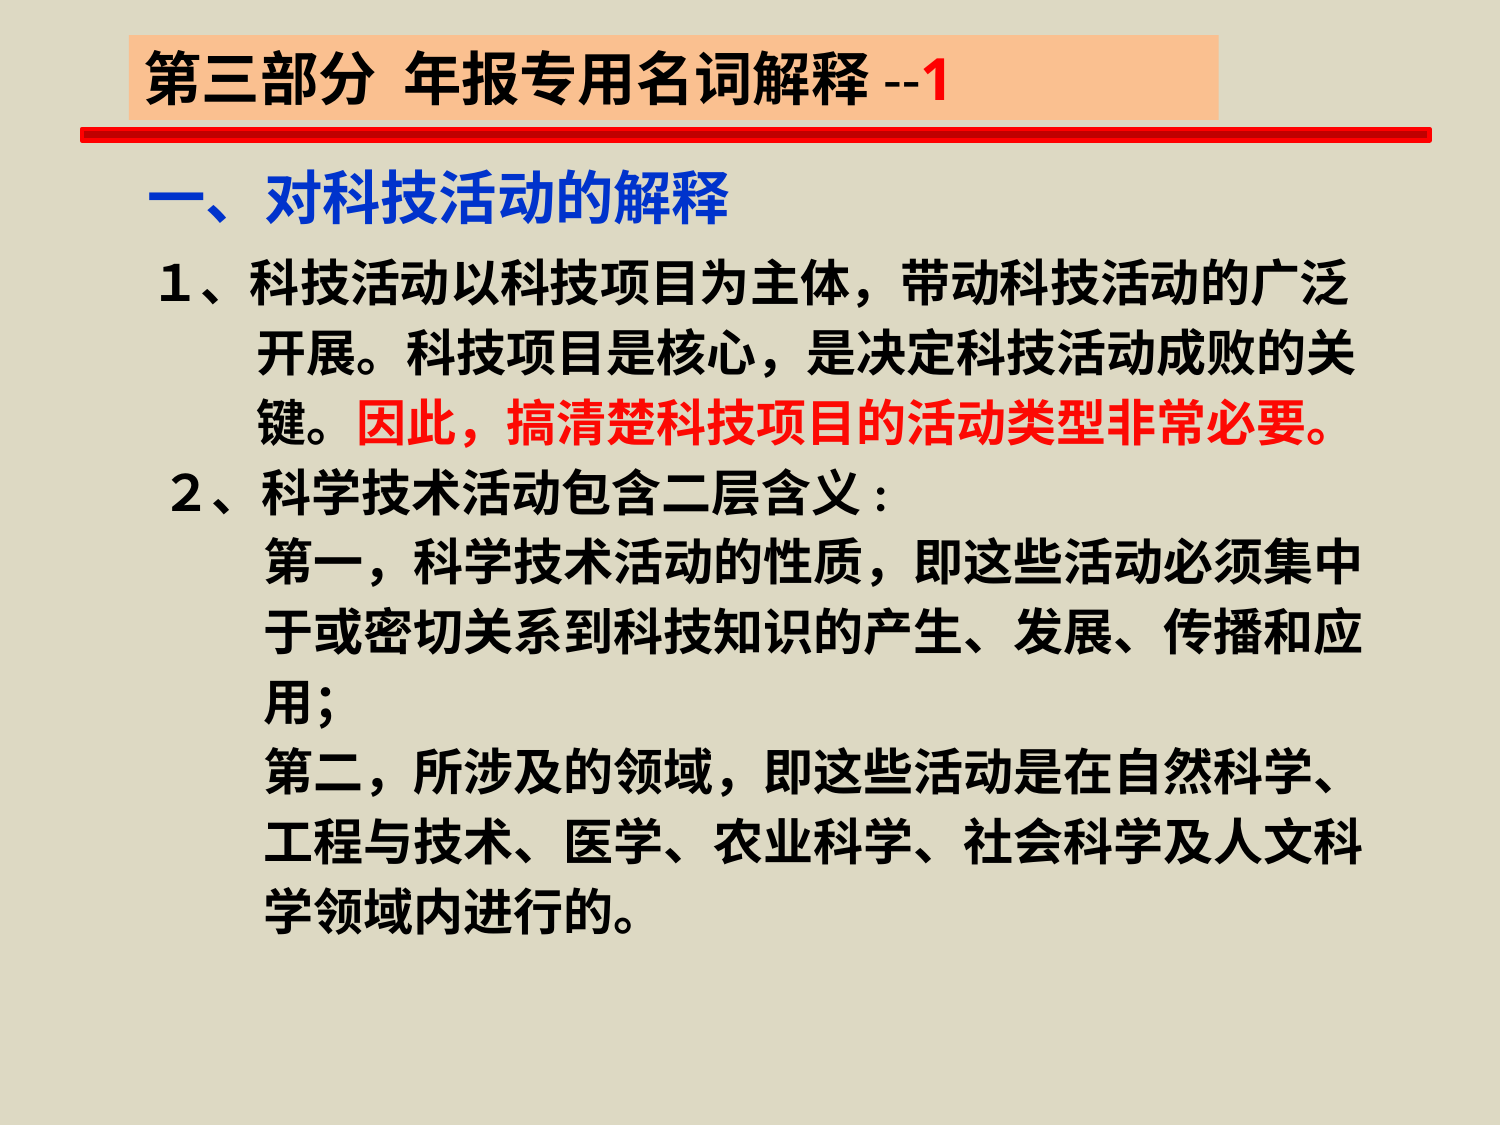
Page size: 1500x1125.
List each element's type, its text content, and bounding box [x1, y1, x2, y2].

text_box １、科技活动以科技项目为主体，带动科技活动的广泛 开展。科技项目是核心，是决定科技活动成败的关 键。因此，搞清楚科技项目的活动类型非常必要。 ２、科学技术活动包含二层含义: 第一，科学技术活动的性质，即这些活动必须集中 于或密切关系到科技知识的产生、发展、传播和应 用； 第二，所涉及的领域，即这些活动是在自然科学、 工程与技术、医学、农业科学、社会科学及人文科 学领域内进行的。 [112, 243, 1388, 1024]
text_box 一、对科技活动的解释 [147, 160, 821, 231]
text_box [117, 152, 1348, 243]
text_box 第三部分 年报专用名词解释--1 [128, 35, 1219, 120]
text_box [80, 127, 1432, 143]
